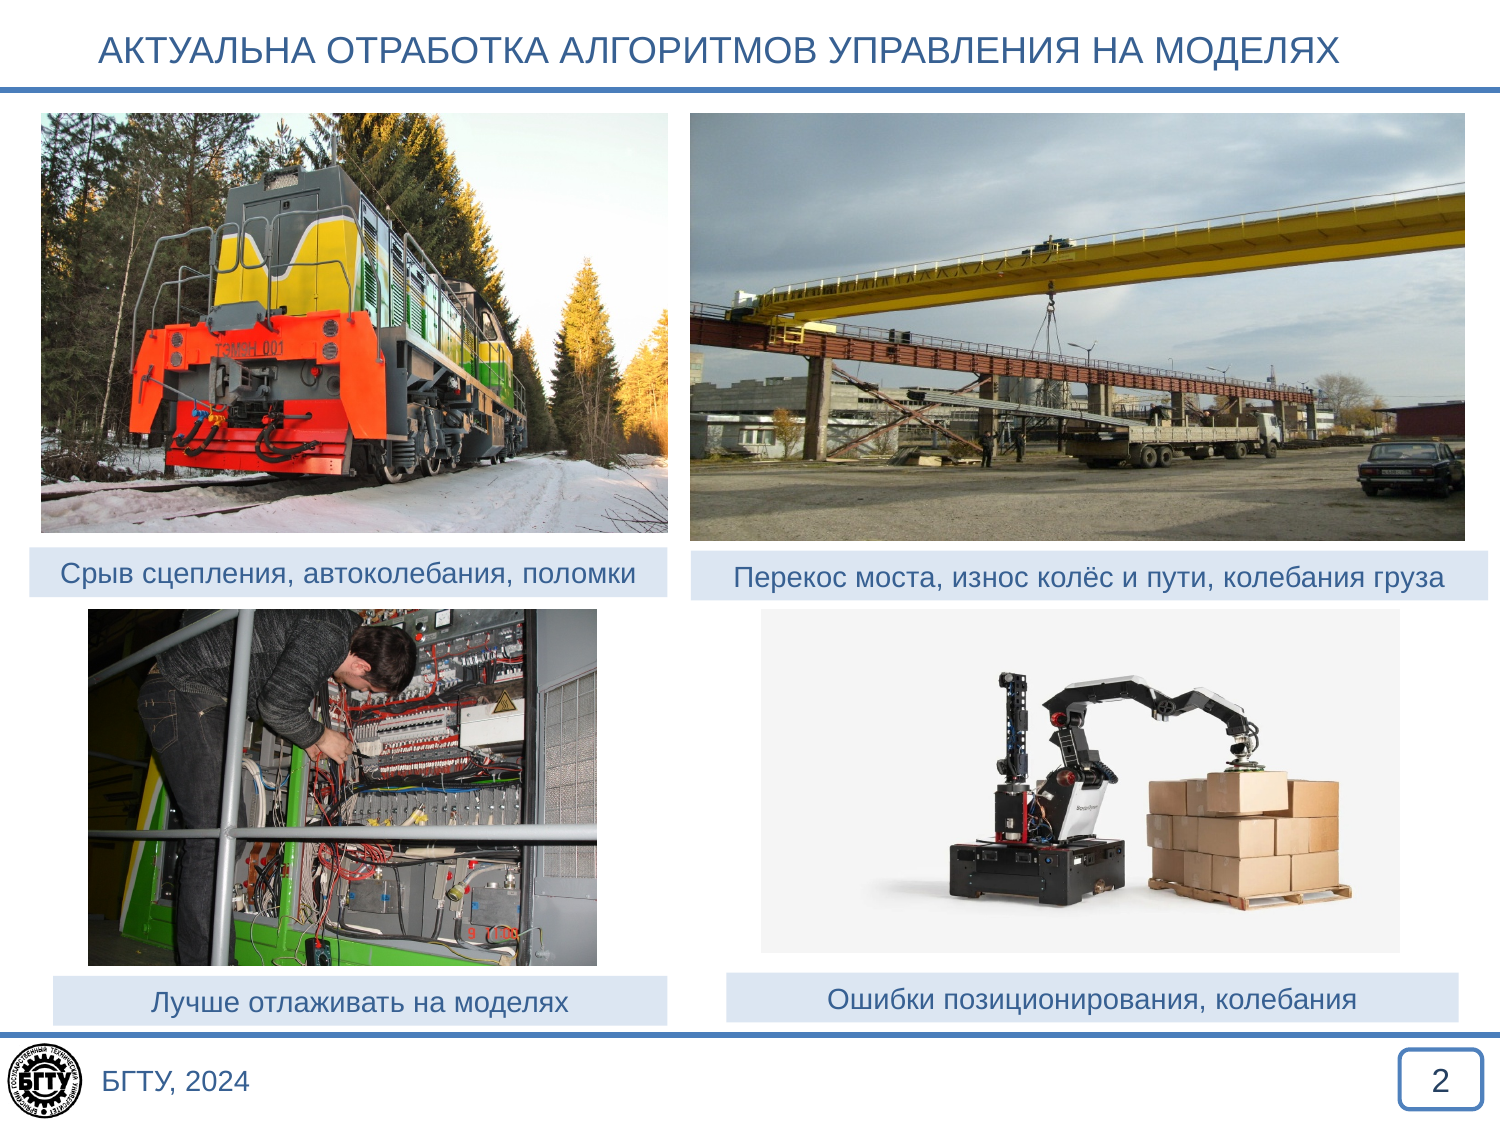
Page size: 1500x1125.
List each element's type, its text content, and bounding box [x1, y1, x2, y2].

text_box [0, 1034, 1500, 1119]
picture [761, 609, 1400, 953]
text_box Ошибки позиционирования, колебания [726, 972, 1459, 1023]
text_box Перекос моста, износ колёс и пути, колебания груза [690, 550, 1489, 601]
text_box Лучше отлаживать на моделях [53, 975, 668, 1026]
picture [88, 609, 597, 966]
text_box Срыв сцепления, автоколебания, поломки [29, 547, 668, 598]
text_box АКТУАЛЬНА ОТРАБОТКА АЛГОРИТМОВ УПРАВЛЕНИЯ НА МОДЕЛЯХ [41, 19, 1500, 79]
picture [41, 113, 668, 533]
picture [690, 113, 1465, 541]
